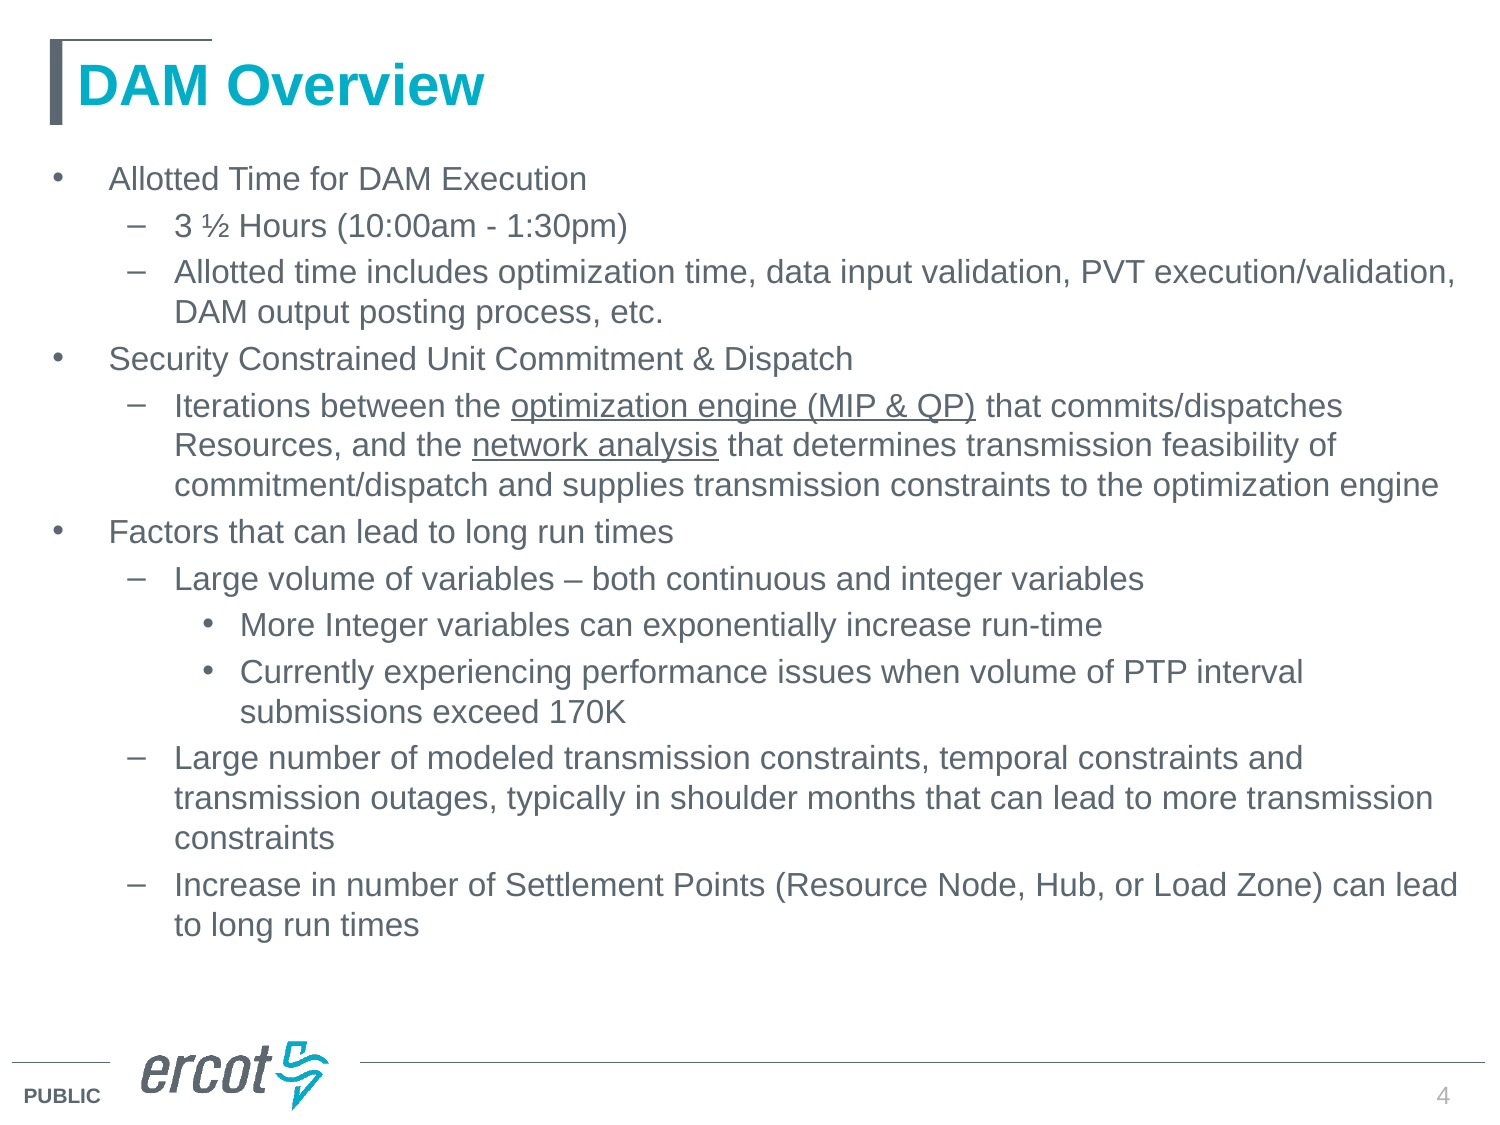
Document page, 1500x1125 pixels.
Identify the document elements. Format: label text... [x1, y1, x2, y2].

slide_number 4 [1400, 1076, 1488, 1113]
title DAM Overview [62, 39, 1450, 125]
list Allotted Time for DAM Execution 3 ½ Hours (10:00am - 1:30pm) Allotted time includes optimization time, data input validation, PVT execution/validation, DAM output posting process, etc. Security Constrained Unit Commitment & Dispatch Iterations between the optimization engine (MIP & QP) that commits/dispatches Resources, and the network analysis that determines transmission feasibility of commitment/dispatch and supplies transmission constraints to the optimization engine Factors that can lead to long run times Large volume of variables – both continuous and integer variables More Integer variables can exponentially increase run-time Currently experiencing performance issues when volume of PTP interval submissions exceed 170K Large number of modeled transmission constraints, temporal constraints and transmission outages, typically in shoulder months that can lead to more transmission constraints Increase in number of Settlement Points (Resource Node, Hub, or Load Zone) can lead to long run times [37, 149, 1475, 1013]
picture [137, 1037, 332, 1113]
